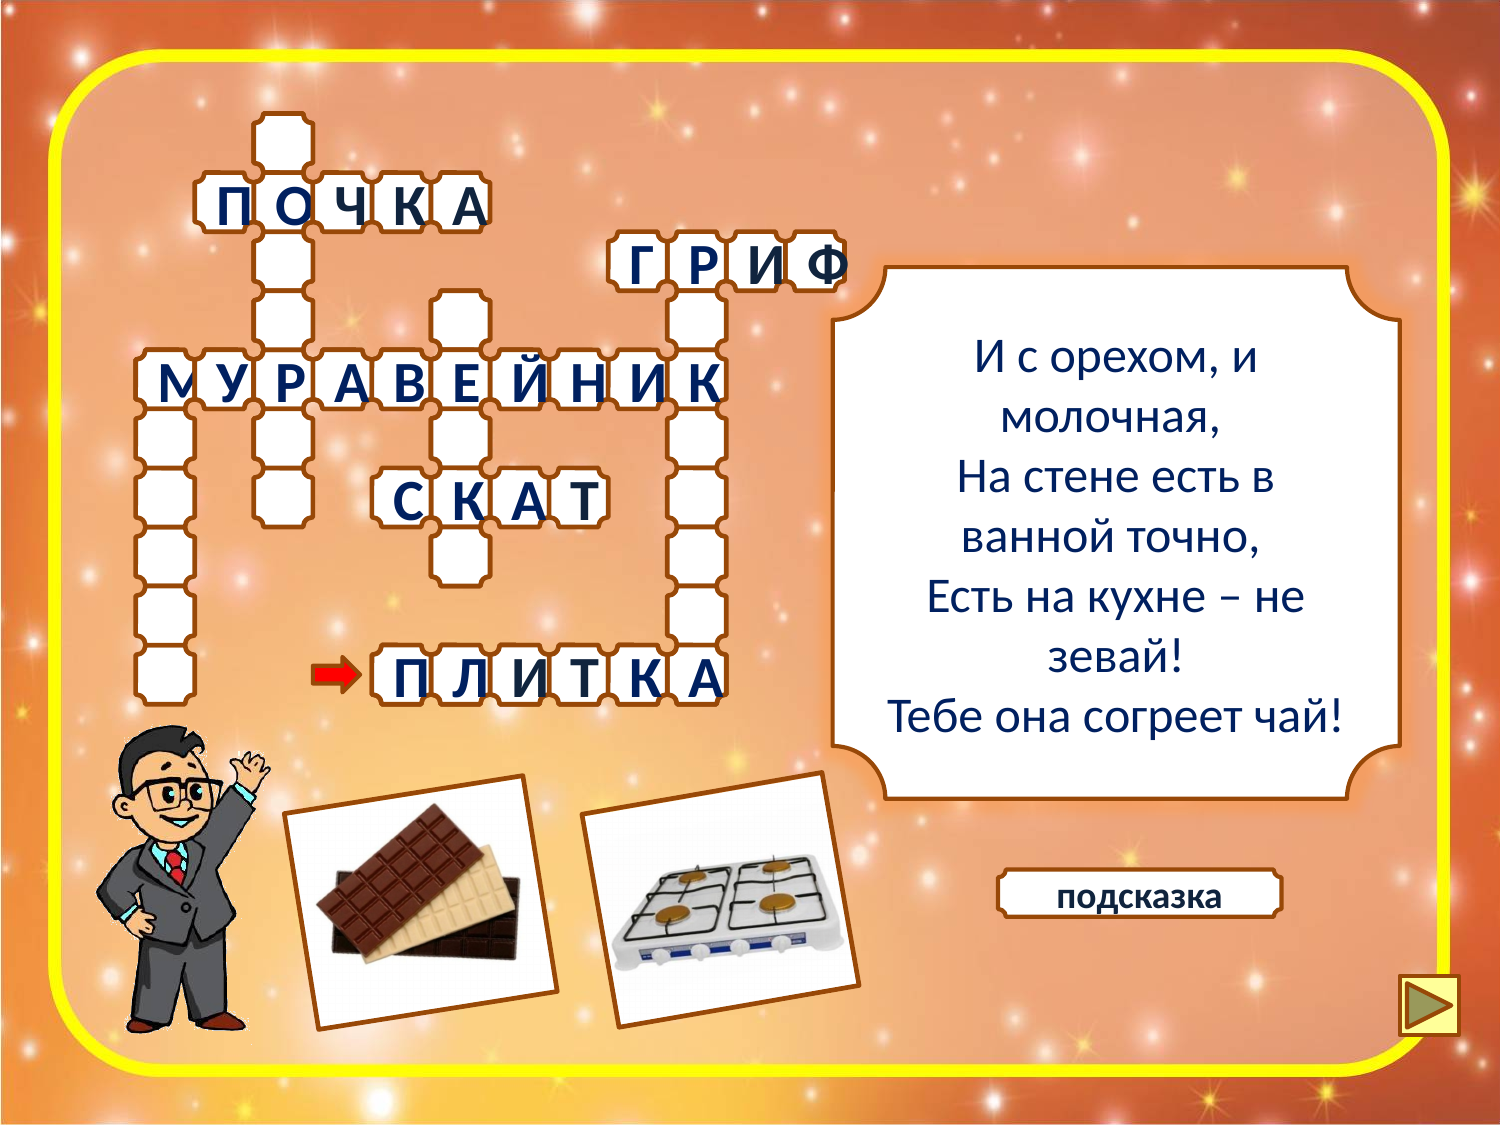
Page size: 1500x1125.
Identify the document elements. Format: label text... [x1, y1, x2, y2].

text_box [371, 644, 727, 705]
text_box И с орехом, и молочная, На стене есть в ванной точно, Есть на кухне – не зевай! Тебе она согреет чай! [830, 265, 1402, 801]
text_box [1398, 974, 1461, 1037]
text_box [135, 113, 845, 705]
text_box подсказка [995, 867, 1284, 919]
picture [0, 0, 1500, 1125]
